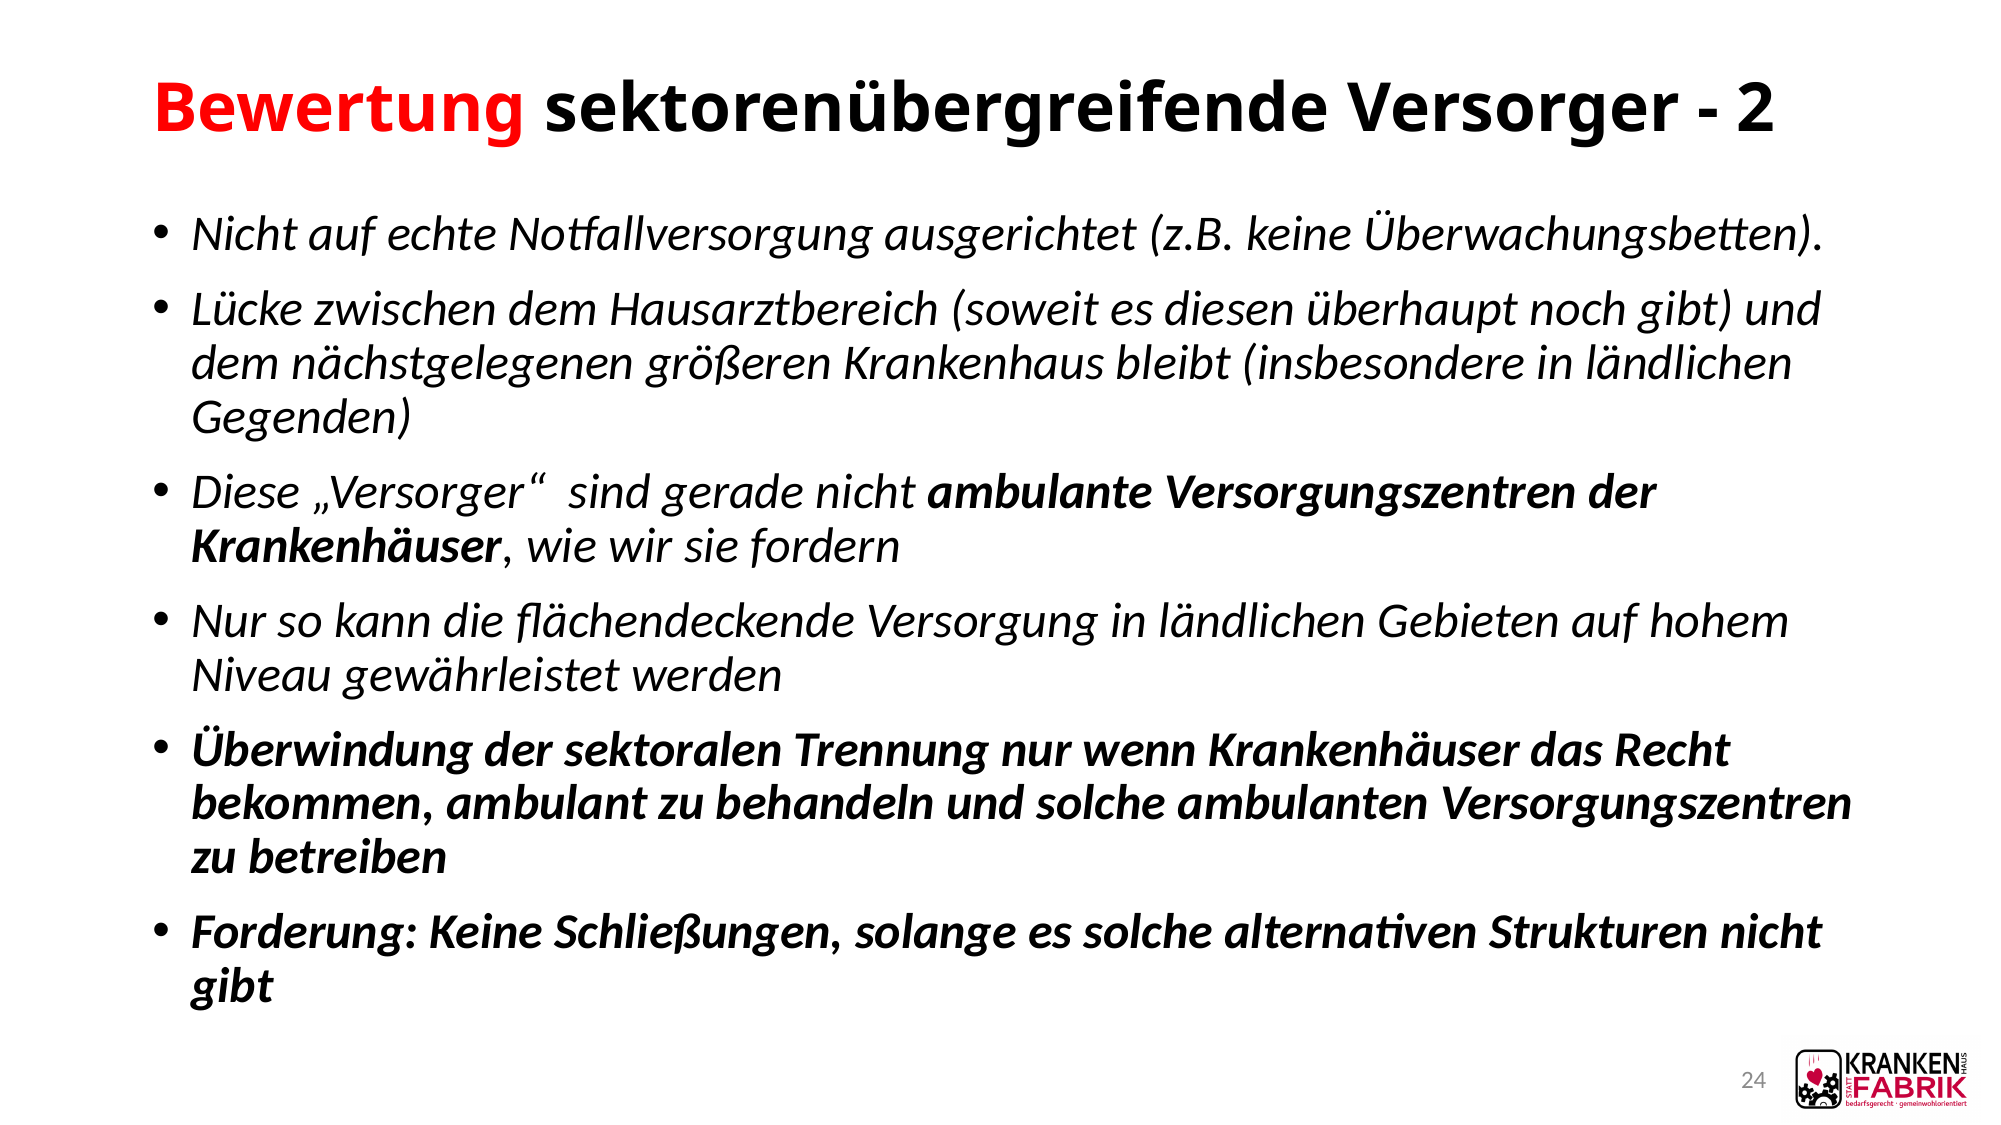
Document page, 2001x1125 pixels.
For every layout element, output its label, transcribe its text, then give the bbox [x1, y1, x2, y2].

list Nicht auf echte Notfallversorgung ausgerichtet (z.B. keine Überwachungsbetten). Lücke zwischen dem Hausarztbereich (soweit es diesen überhaupt noch gibt) und dem nächstgelegenen größeren Krankenhaus bleibt (insbesondere in ländlichen Gegenden) Diese „Versorger“ sind gerade nicht ambulante Versorgungszentren der Krankenhäuser, wie wir sie fordern Nur so kann die flächendeckende Versorgung in ländlichen Gebieten auf hohem Niveau gewährleistet werden Überwindung der sektoralen Trennung nur wenn Krankenhäuser das Recht bekommen, ambulant zu behandeln und solche ambulanten Versorgungszentren zu betreiben Forderung: Keine Schließungen, solange es solche alternativen Strukturen nicht gibt [137, 200, 1887, 1066]
title Bewertung sektorenübergreifende Versorger - 2 [137, 41, 1863, 200]
picture [1781, 1035, 1981, 1123]
slide_number 24 [1331, 1049, 1782, 1109]
